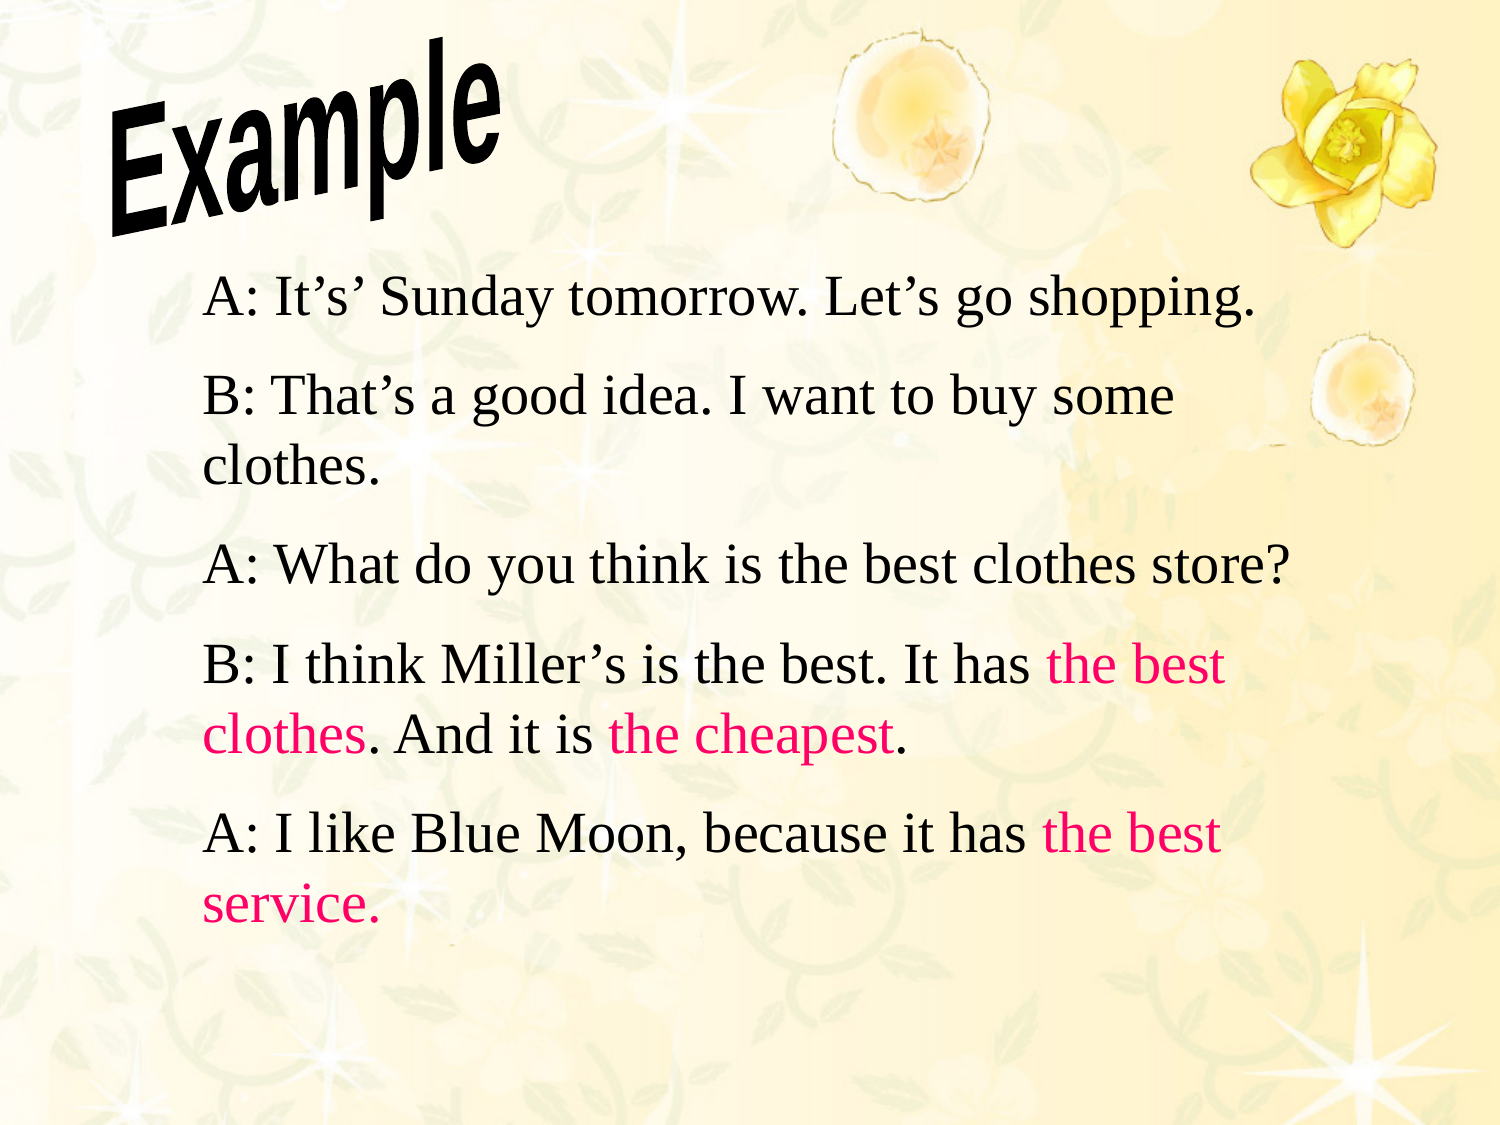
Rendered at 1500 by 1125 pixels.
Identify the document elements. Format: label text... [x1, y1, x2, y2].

text_box A: It’s’ Sunday tomorrow. Let’s go shopping. B: That’s a good idea. I want to buy some clothes. A: What do you think is the best clothes store? B: I think Miller’s is the best. It has the best clothes. And it is the cheapest. A: I like Blue Moon, because it has the best service. [187, 249, 1350, 942]
picture [0, 0, 1500, 1125]
